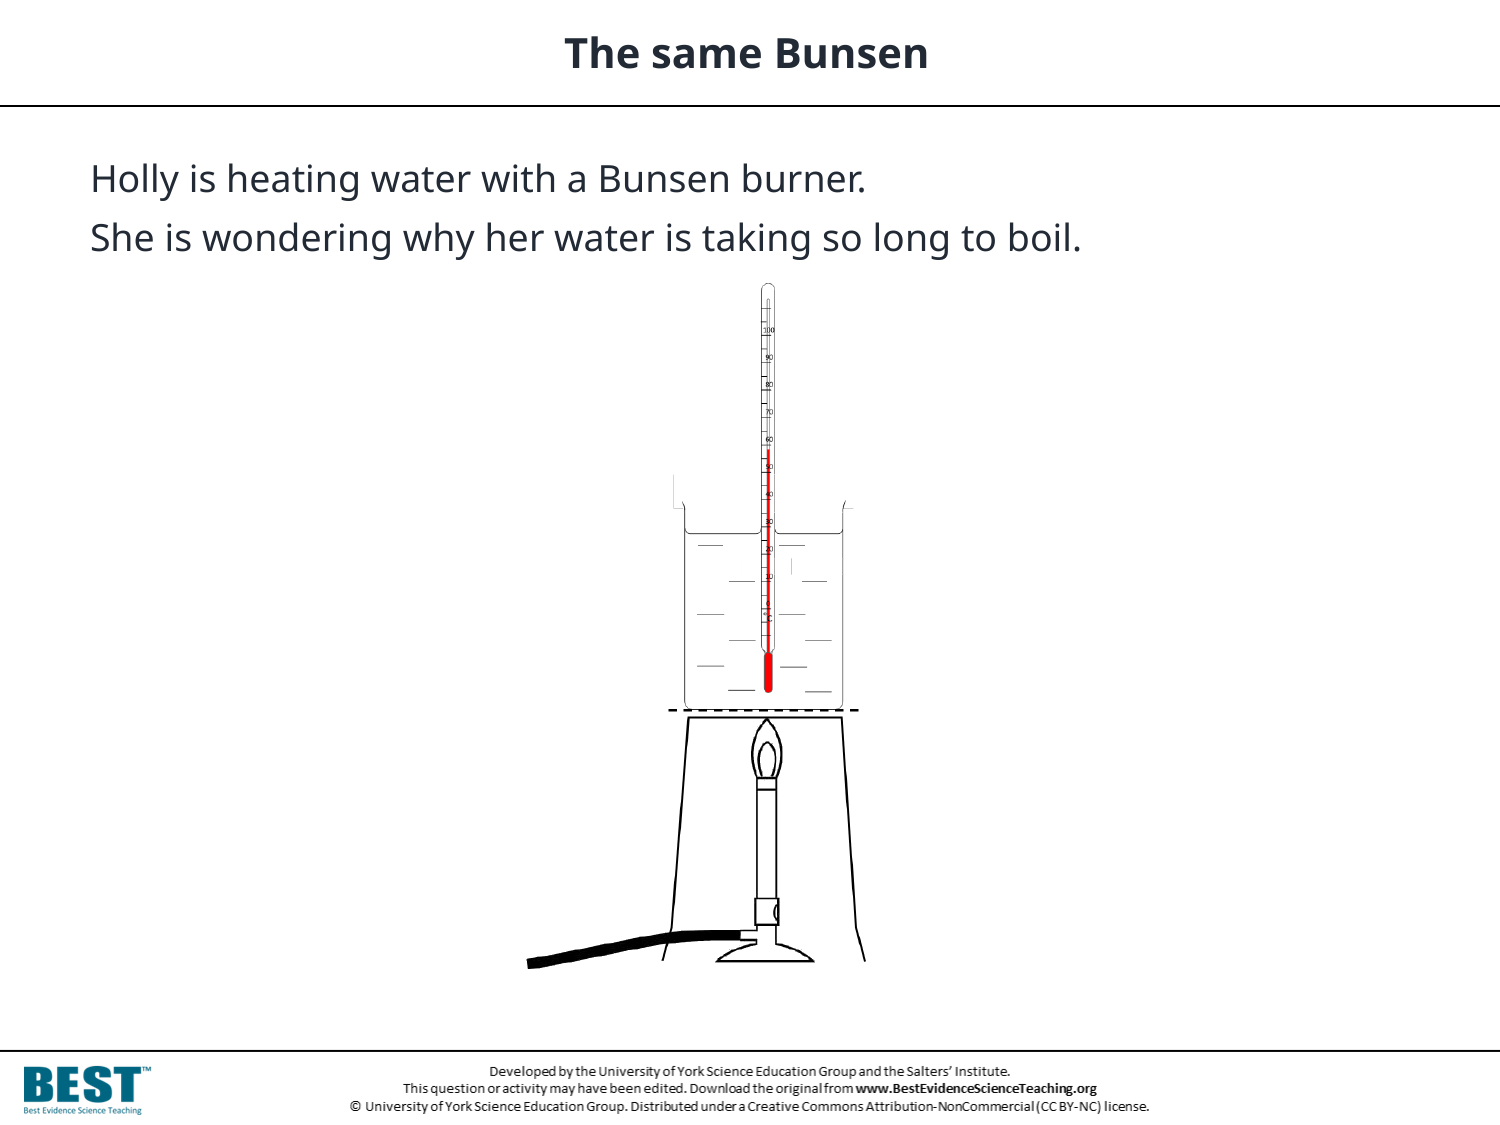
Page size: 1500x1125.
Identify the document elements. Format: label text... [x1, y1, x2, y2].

text_box The same Bunsen [23, 4, 1471, 99]
picture [0, 105, 1500, 1125]
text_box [483, 283, 866, 969]
